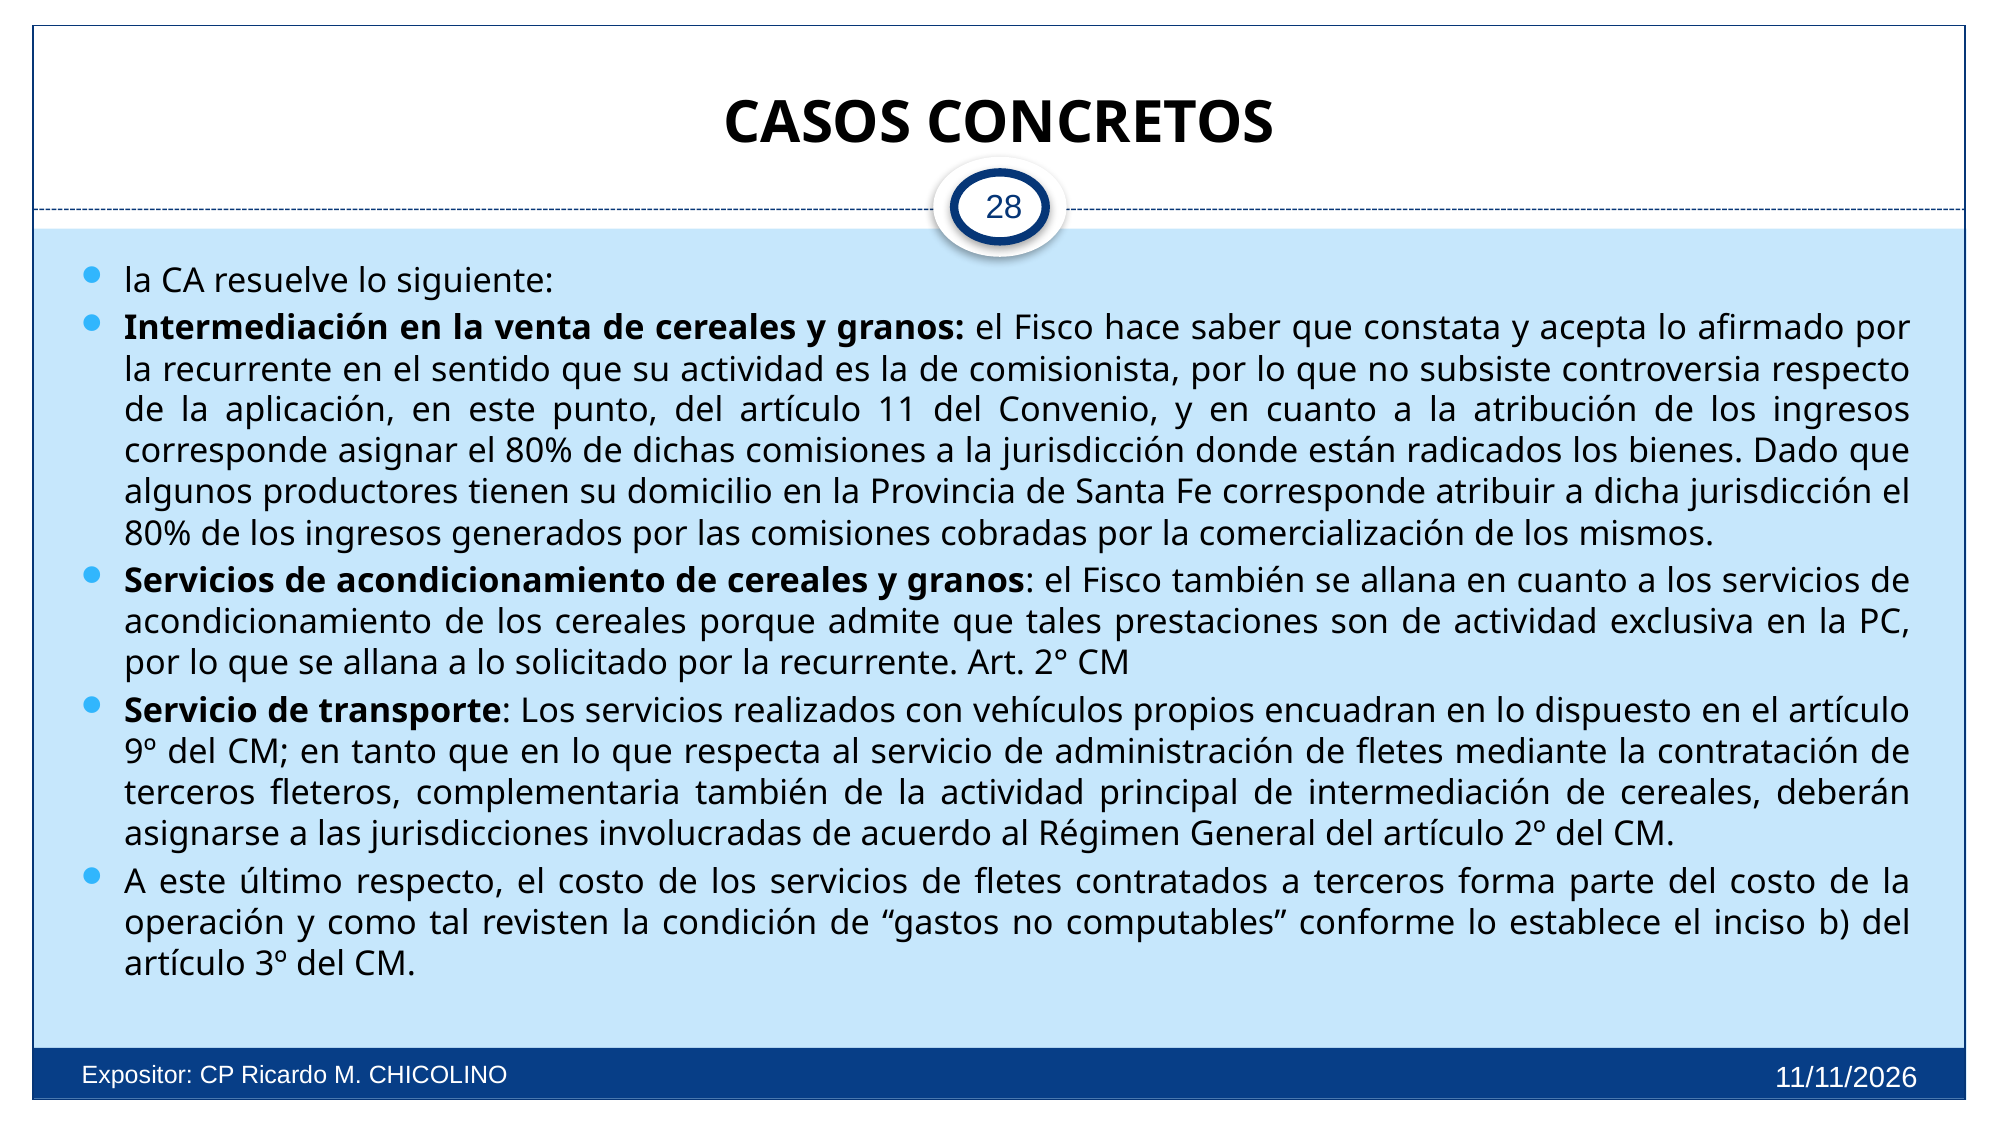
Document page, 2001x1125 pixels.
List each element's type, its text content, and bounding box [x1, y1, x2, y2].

title CASOS CONCRETOS [65, 37, 1933, 162]
list la CA resuelve lo siguiente: Intermediación en la venta de cereales y granos: el Fisco hace saber que constata y acepta lo afirmado por la recurrente en el sentido que su actividad es la de comisionista, por lo que no subsiste controversia respecto de la aplicación, en este punto, del artículo 11 del Convenio, y en cuanto a la atribución de los ingresos corresponde asignar el 80% de dichas comisiones a la jurisdicción donde están radicados los bienes. Dado que algunos productores tienen su domicilio en la Provincia de Santa Fe corresponde atribuir a dicha jurisdicción el 80% de los ingresos generados por las comisiones cobradas por la comercialización de los mismos. Servicios de acondicionamiento de cereales y granos: el Fisco también se allana en cuanto a los servicios de acondicionamiento de los cereales porque admite que tales prestaciones son de actividad exclusiva en la PC, por lo que se allana a lo solicitado por la recurrente. Art. 2° CM Servicio de transporte: Los servicios realizados con vehículos propios encuadran en lo dispuesto en el artículo 9º del CM; en tanto que en lo que respecta al servicio de administración de fletes mediante la contratación de terceros fleteros, complementaria también de la actividad principal de intermediación de cereales, deberán asignarse a las jurisdicciones involucradas de acuerdo al Régimen General del artículo 2º del CM. A este último respecto, el costo de los servicios de fletes contratados a terceros forma parte del costo de la operación y como tal revisten la condición de “gastos no computables” conforme lo establece el inciso b) del artículo 3º del CM. [66, 250, 1926, 1001]
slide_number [1266, 1050, 1933, 1111]
slide_number 28 [954, 168, 1055, 241]
footer Expositor: CP Ricardo M. CHICOLINO [66, 1051, 850, 1112]
